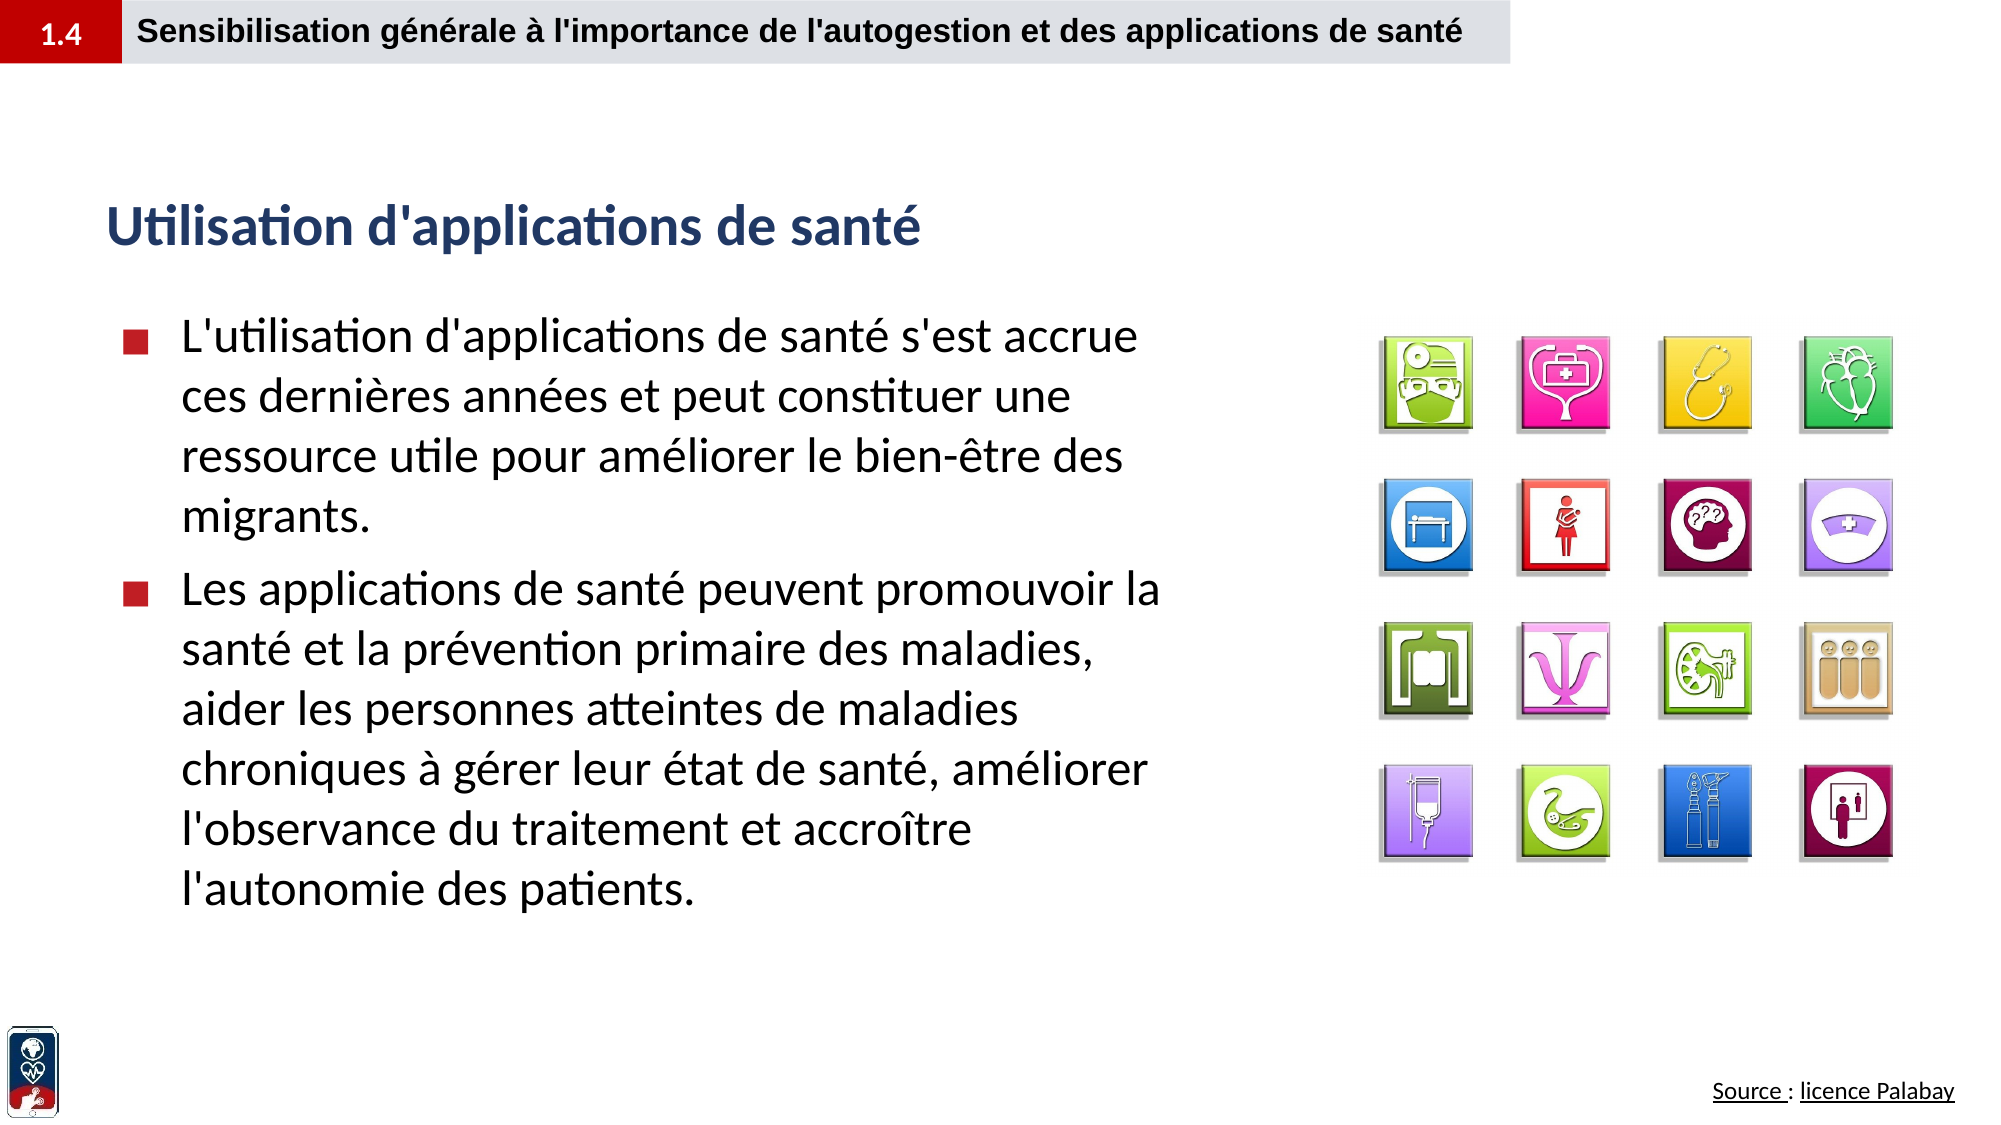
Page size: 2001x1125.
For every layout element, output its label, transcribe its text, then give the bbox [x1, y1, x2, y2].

text_box Source : licence Palabay [530, 1066, 1970, 1112]
text_box Sensibilisation générale à l'importance de l'autogestion et des applications de santé [122, 0, 1511, 64]
picture [7, 1026, 59, 1118]
title Utilisation d'applications de santé [91, 177, 1906, 277]
text_box 1.4 [0, 0, 122, 64]
picture [1357, 314, 1920, 878]
list L'utilisation d'applications de santé s'est accrue ces dernières années et peut constituer une ressource utile pour améliorer le bien-être des migrants. Les applications de santé peuvent promouvoir la santé et la prévention primaire des maladies, aider les personnes atteintes de maladies chroniques à gérer leur état de santé, améliorer l'observance du traitement et accroître l'autonomie des patients. [91, 295, 1210, 1094]
